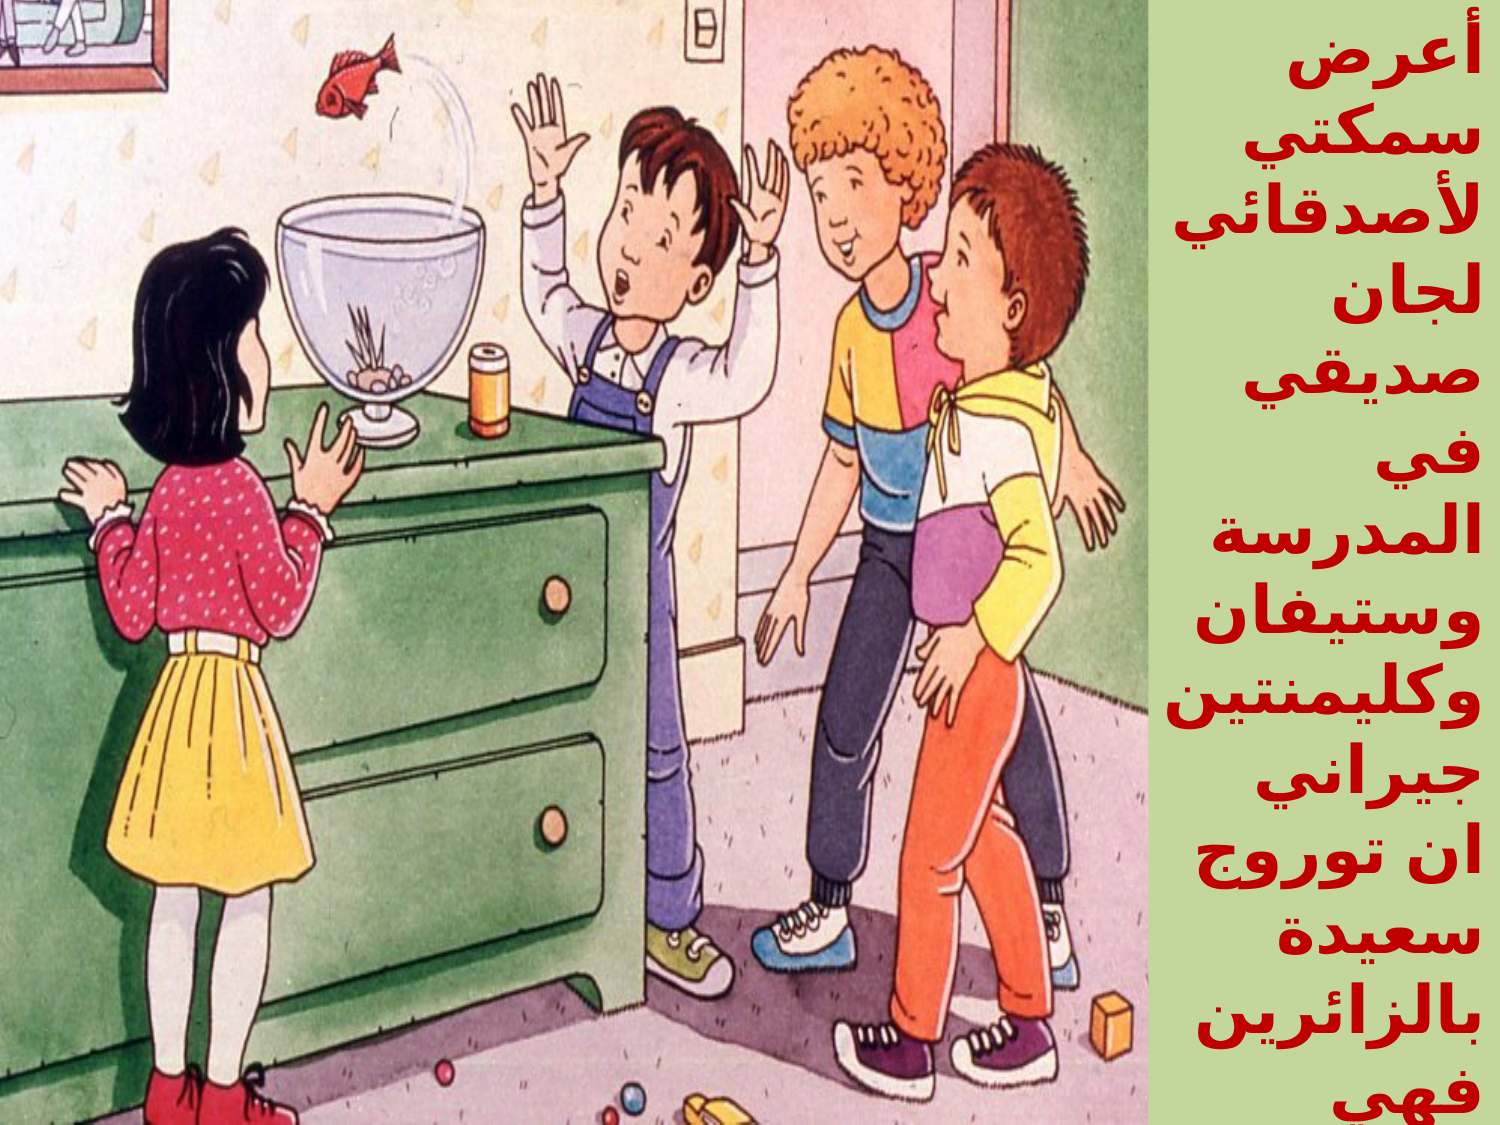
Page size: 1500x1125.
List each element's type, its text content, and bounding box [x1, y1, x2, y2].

picture [0, 0, 1161, 1125]
text_box أعرض سمكتي لأصدقائي لجان صديقي في المدرسة وستيفان وكليمنتين جيراني ان توروج سعيدة بالزائرين فهي تقفز من الفرح مما يجعلني فخورا بامتلاكي سمكة بهلوانية. [1162, 0, 1500, 1125]
